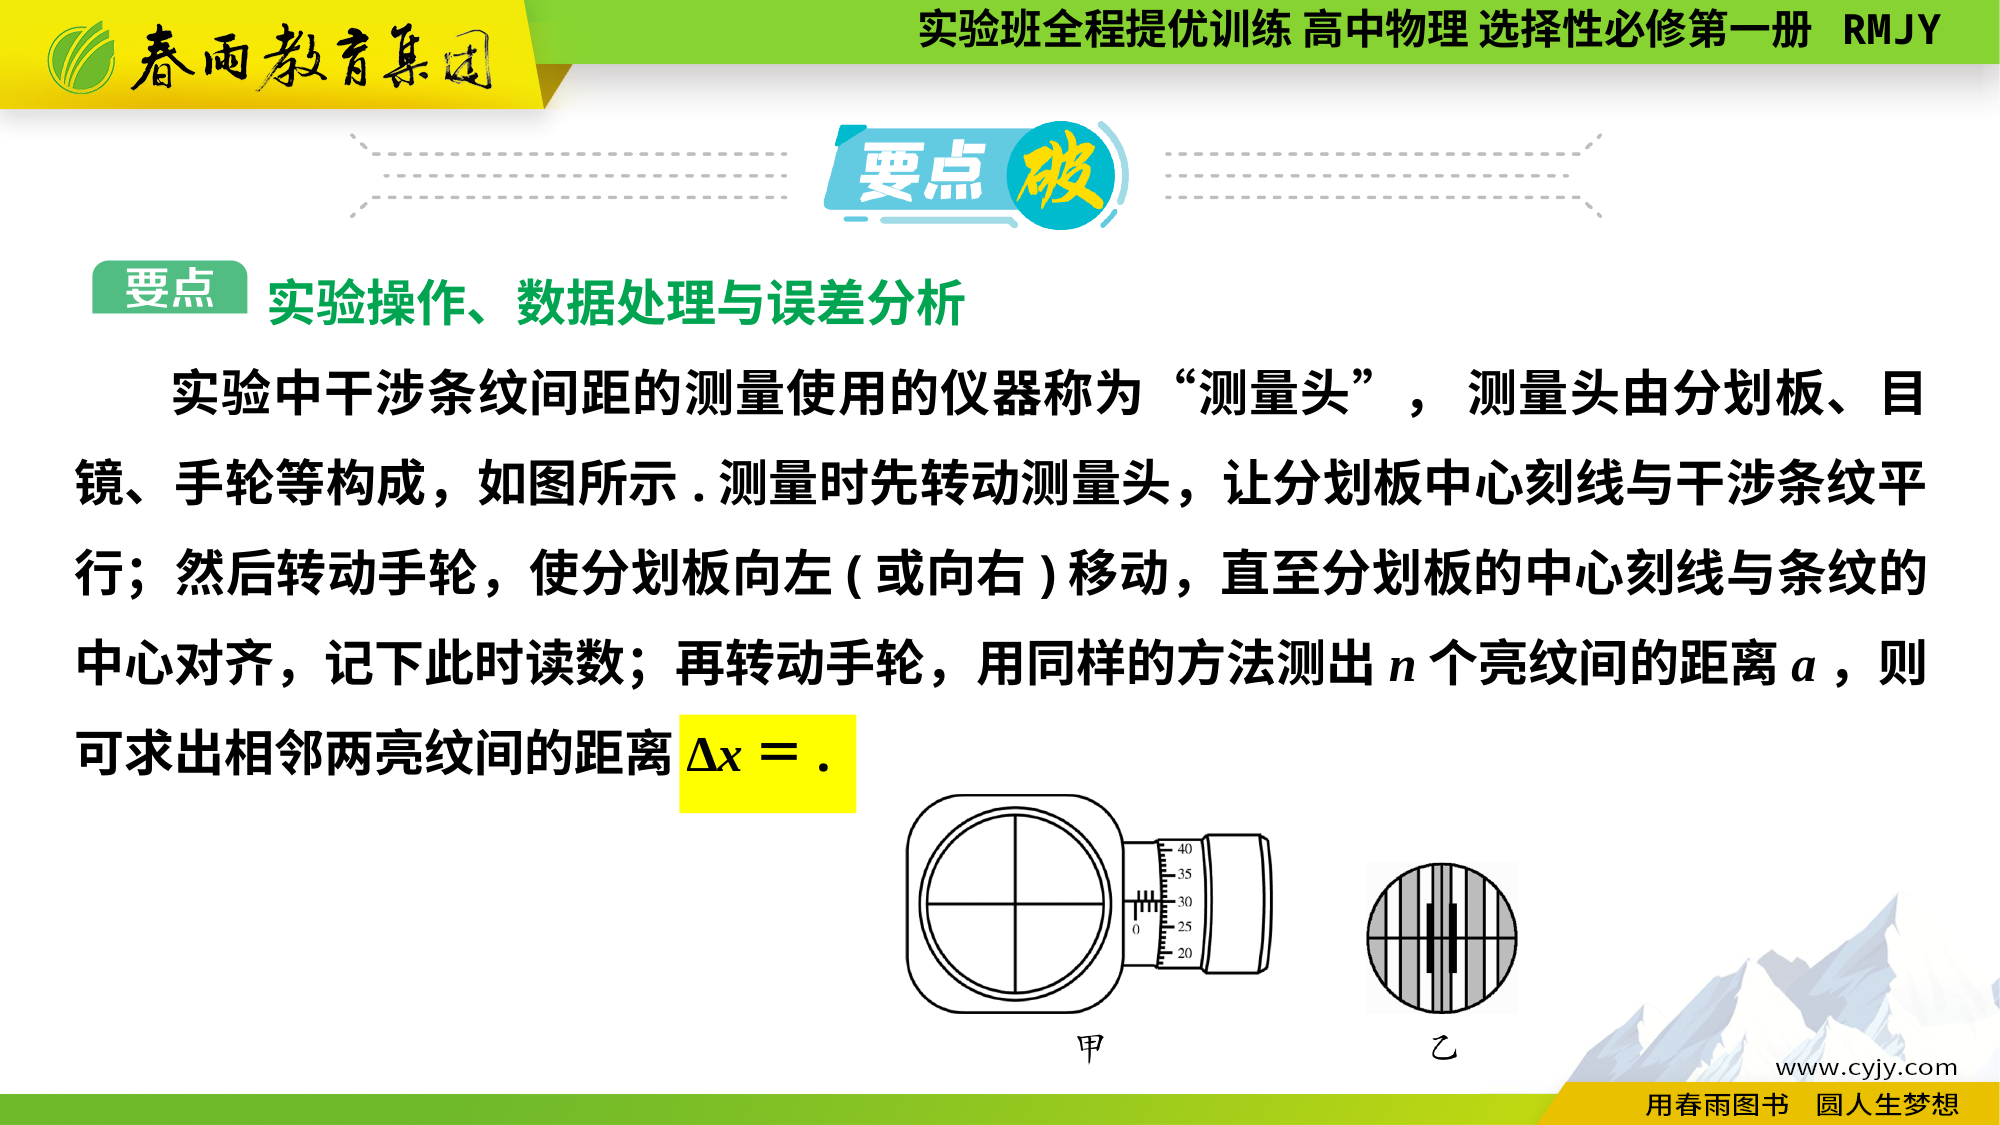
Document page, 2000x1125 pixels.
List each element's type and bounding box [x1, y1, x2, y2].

picture [0, 0, 2000, 1125]
text_box [679, 714, 857, 814]
